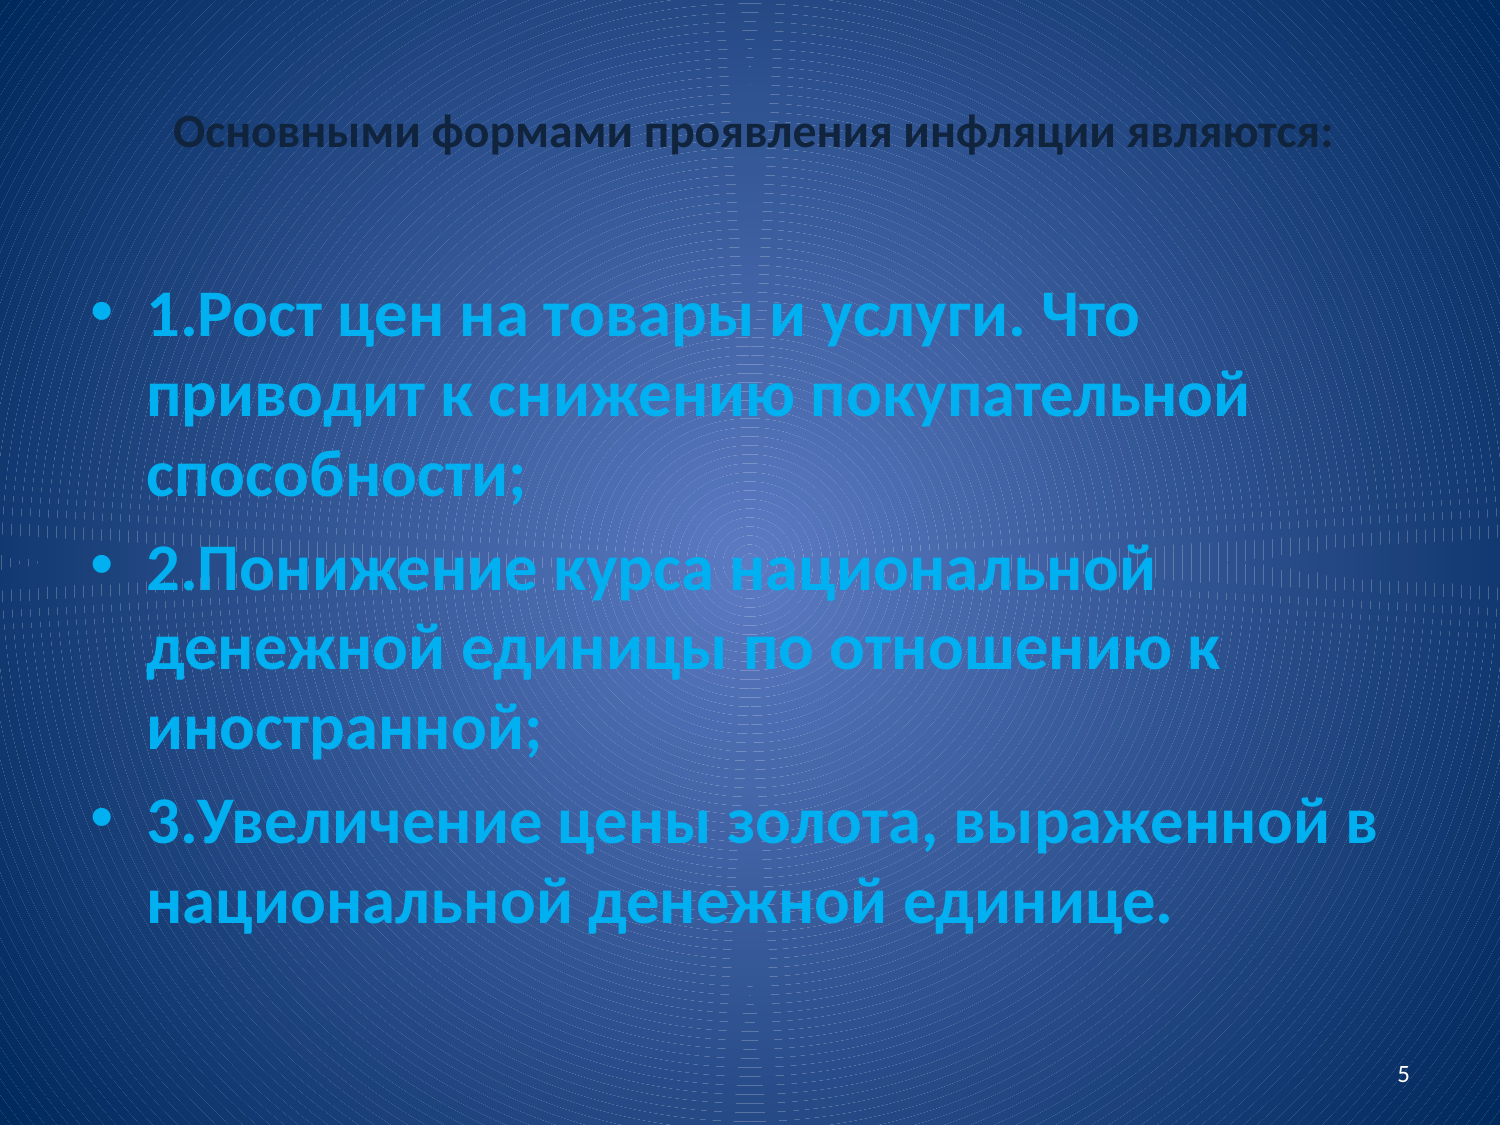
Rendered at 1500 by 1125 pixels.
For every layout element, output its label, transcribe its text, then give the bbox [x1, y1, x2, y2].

title Основными формами проявления инфляции являются: [82, 35, 1425, 223]
list 1.Рост цен на товары и услуги. Что приводит к снижению покупательной способности; 2.Понижение курса национальной денежной единицы по отношению к иностранной; 3.Увеличение цены золота, выраженной в национальной денежной единице. [75, 262, 1425, 1005]
slide_number 5 [1074, 1042, 1425, 1103]
